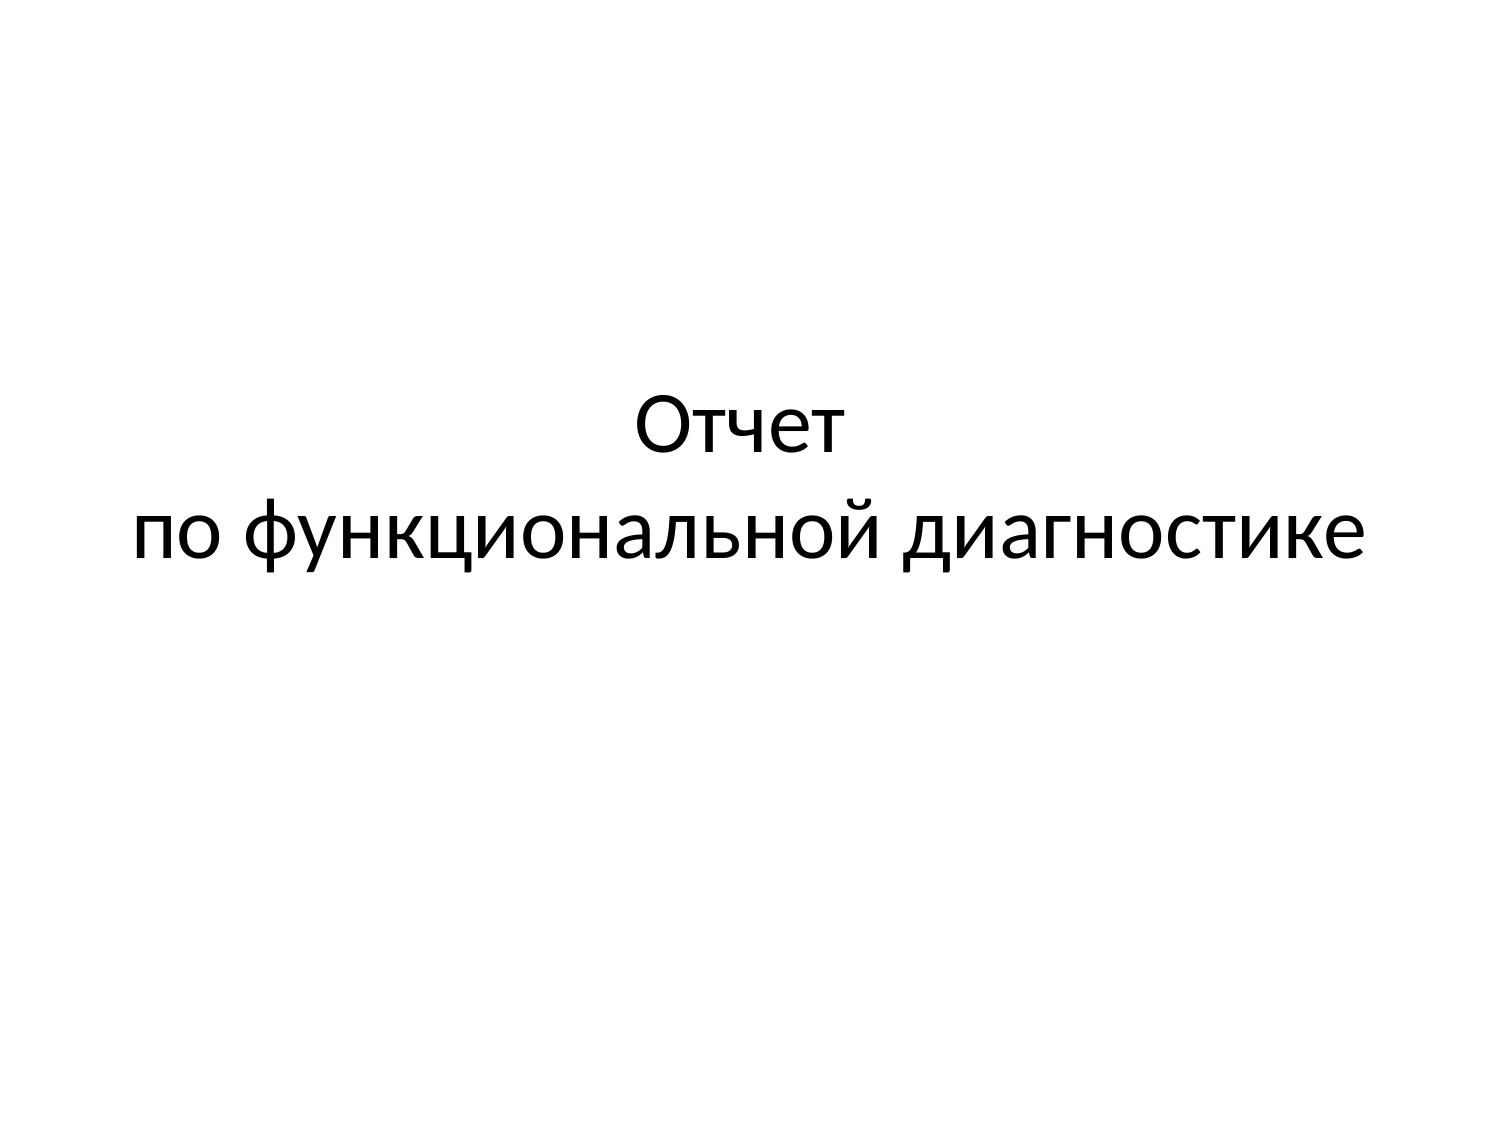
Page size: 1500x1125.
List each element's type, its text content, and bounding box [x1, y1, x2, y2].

title Отчет по функциональной диагностике [112, 349, 1388, 591]
